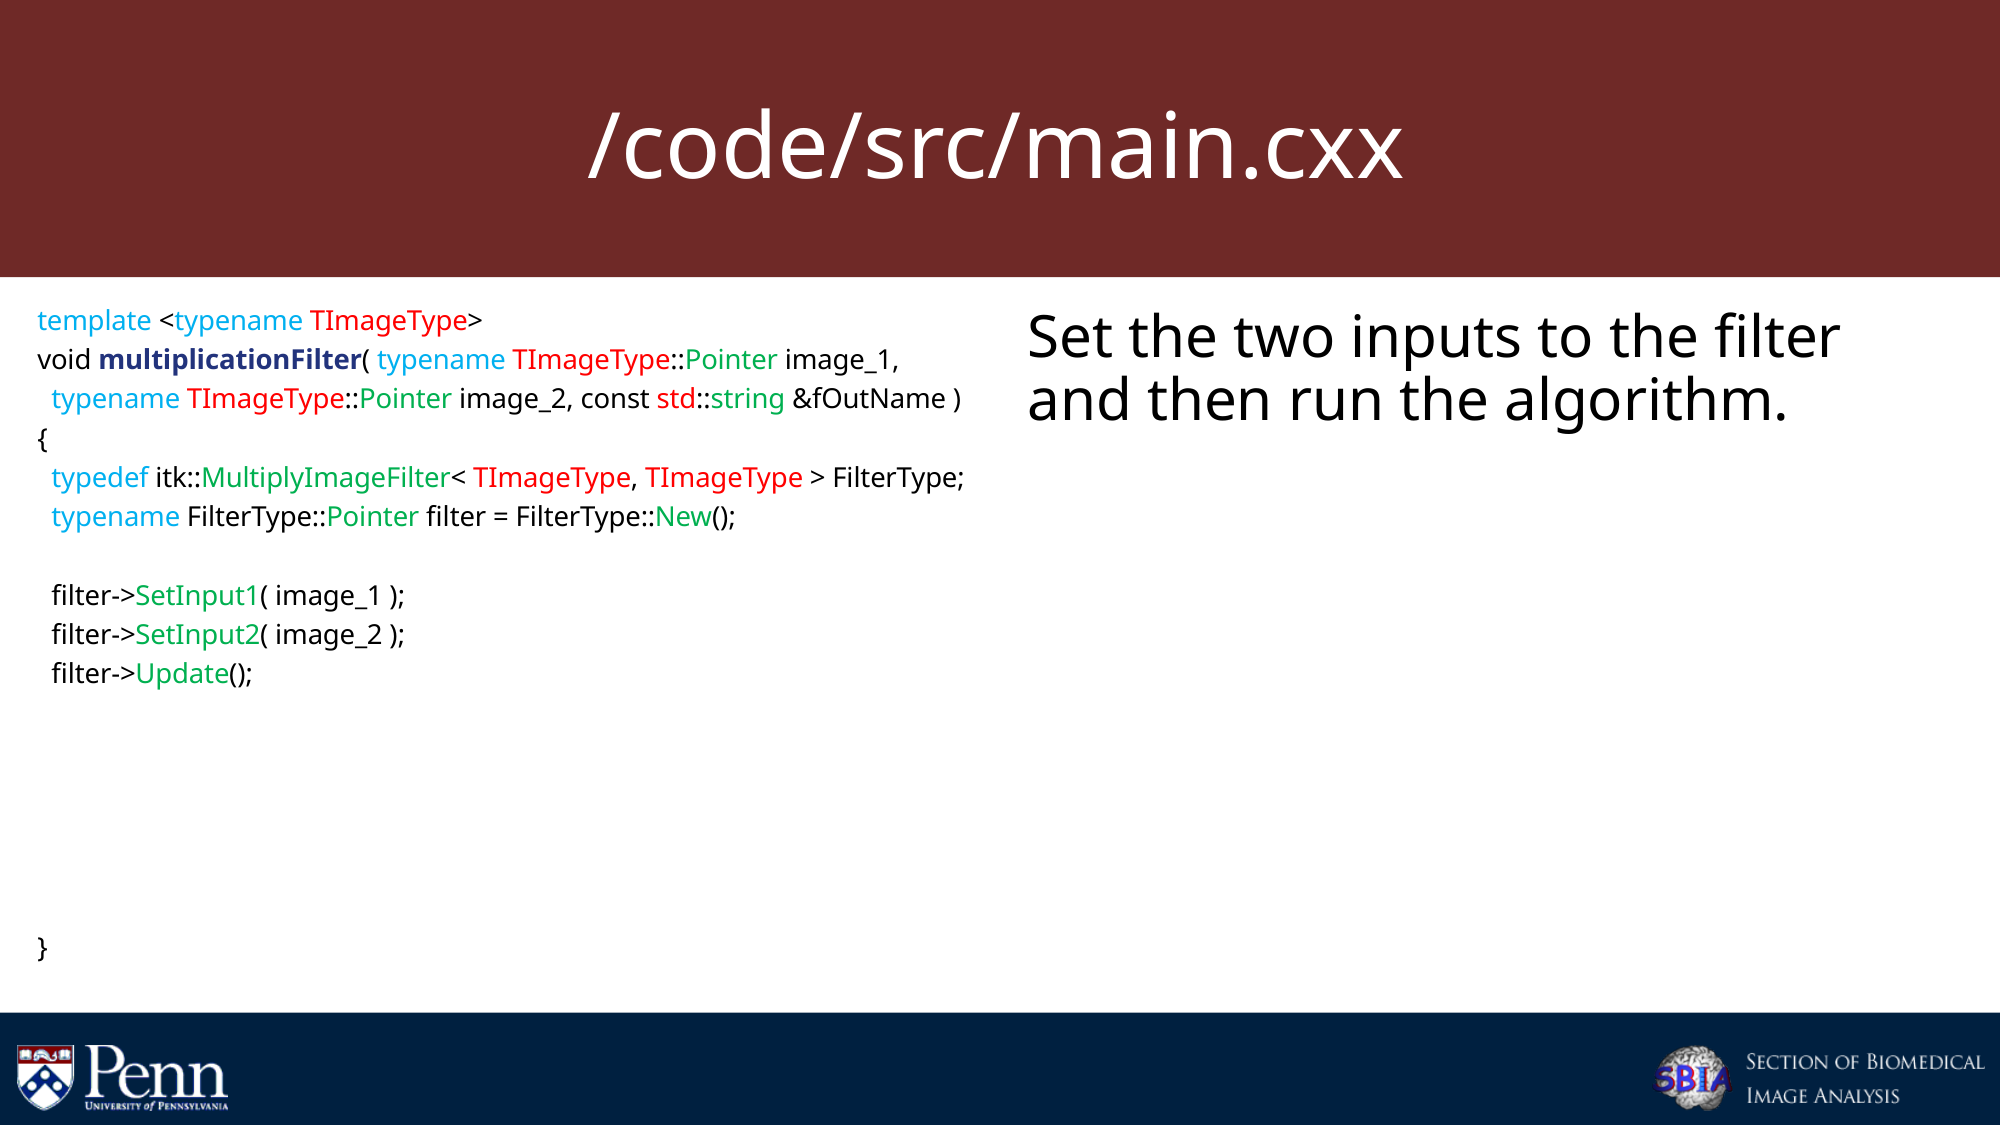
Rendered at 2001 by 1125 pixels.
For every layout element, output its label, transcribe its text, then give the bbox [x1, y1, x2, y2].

list Set the two inputs to the filter and then run the algorithm. [1012, 299, 1971, 1014]
list template <typename TImageType> void multiplicationFilter( typename TImageType::Pointer image_1, typename TImageType::Pointer image_2, const std::string &fOutName ) { typedef itk::MultiplyImageFilter< TImageType, TImageType > FilterType; typename FilterType::Pointer filter = FilterType::New(); filter->SetInput1( image_1 ); filter->SetInput2( image_2 ); filter->Update(); typedef itk::ImageFileWriter< TImageType> WriterType; typename WriterType::Pointer writer = WriterType::New(); writer->SetInput( filter->GetOutput() ); writer->SetFileName( fOutName ); writer->Write(); } [22, 299, 988, 1014]
picture [17, 1045, 228, 1111]
picture [1652, 1044, 1985, 1112]
title /code/src/main.cxx [22, 23, 1972, 275]
